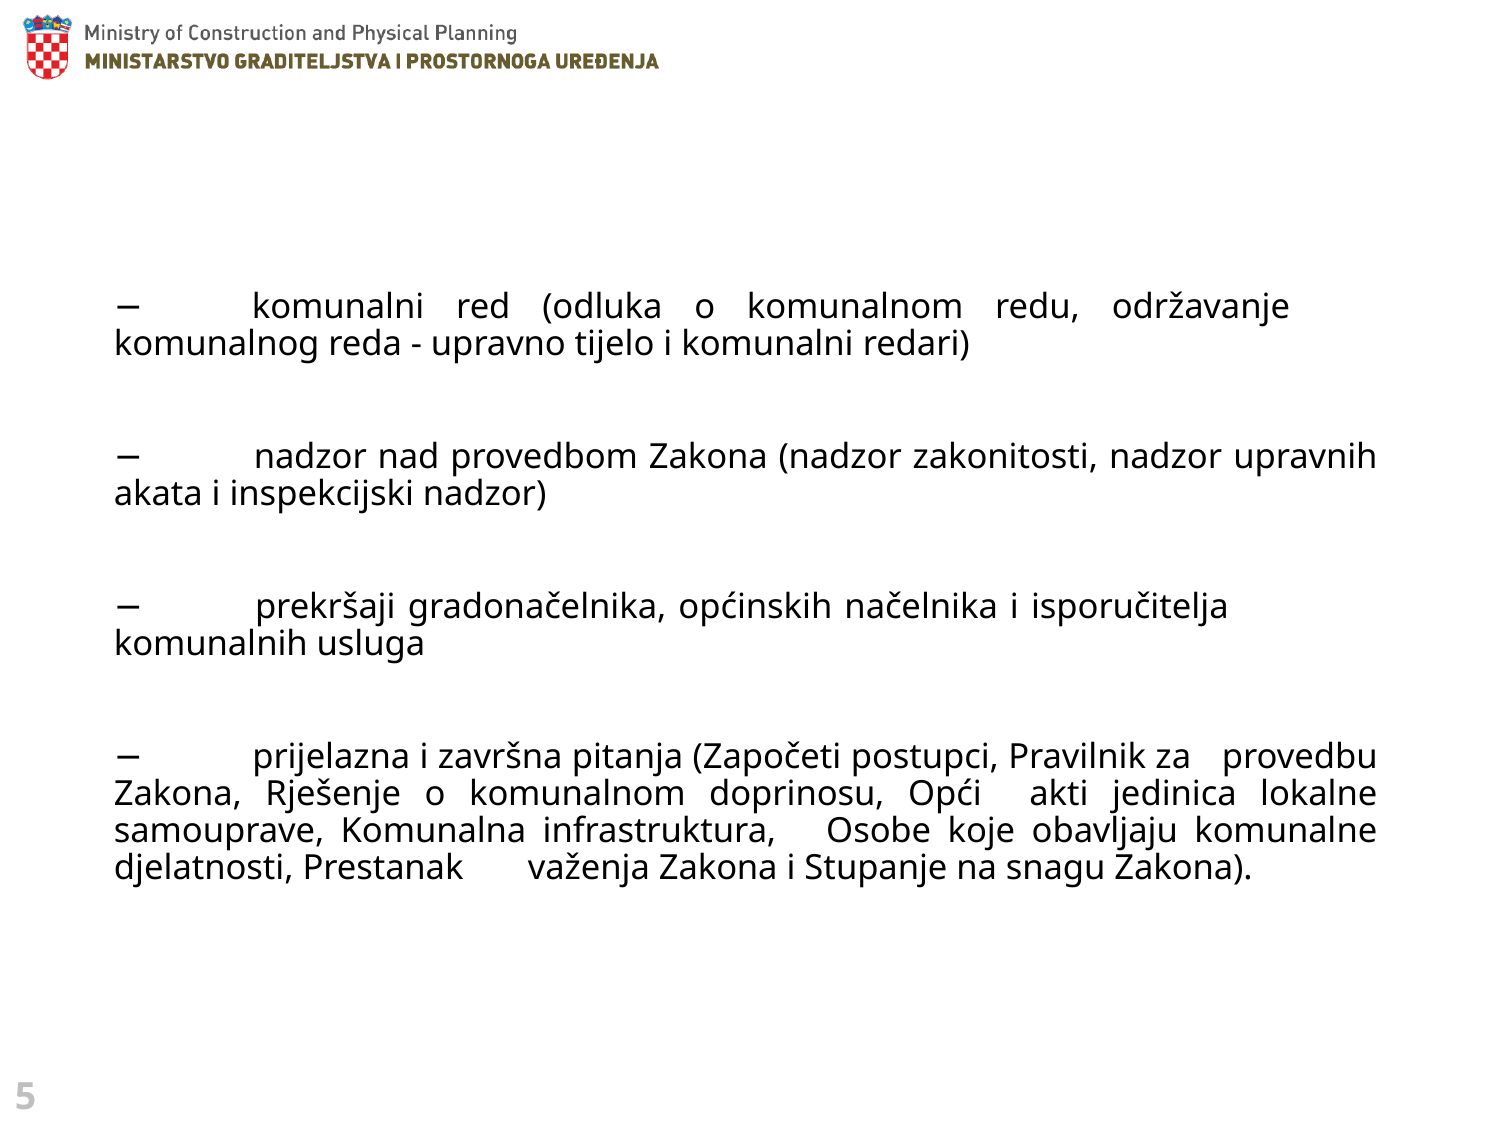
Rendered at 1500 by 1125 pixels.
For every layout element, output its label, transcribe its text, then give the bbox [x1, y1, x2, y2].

picture [0, 0, 689, 100]
list − komunalni red (odluka o komunalnom redu, održavanje komunalnog reda - upravno tijelo i komunalni redari) − nadzor nad provedbom Zakona (nadzor zakonitosti, nadzor upravnih akata i inspekcijski nadzor) − prekršaji gradonačelnika, općinskih načelnika i isporučitelja komunalnih usluga − prijelazna i završna pitanja (Započeti postupci, Pravilnik za provedbu Zakona, Rješenje o komunalnom doprinosu, Opći akti jedinica lokalne samouprave, Komunalna infrastruktura, Osobe koje obavljaju komunalne djelatnosti, Prestanak važenja Zakona i Stupanje na snagu Zakona). [98, 220, 1393, 935]
text_box 5 [0, 1064, 184, 1125]
